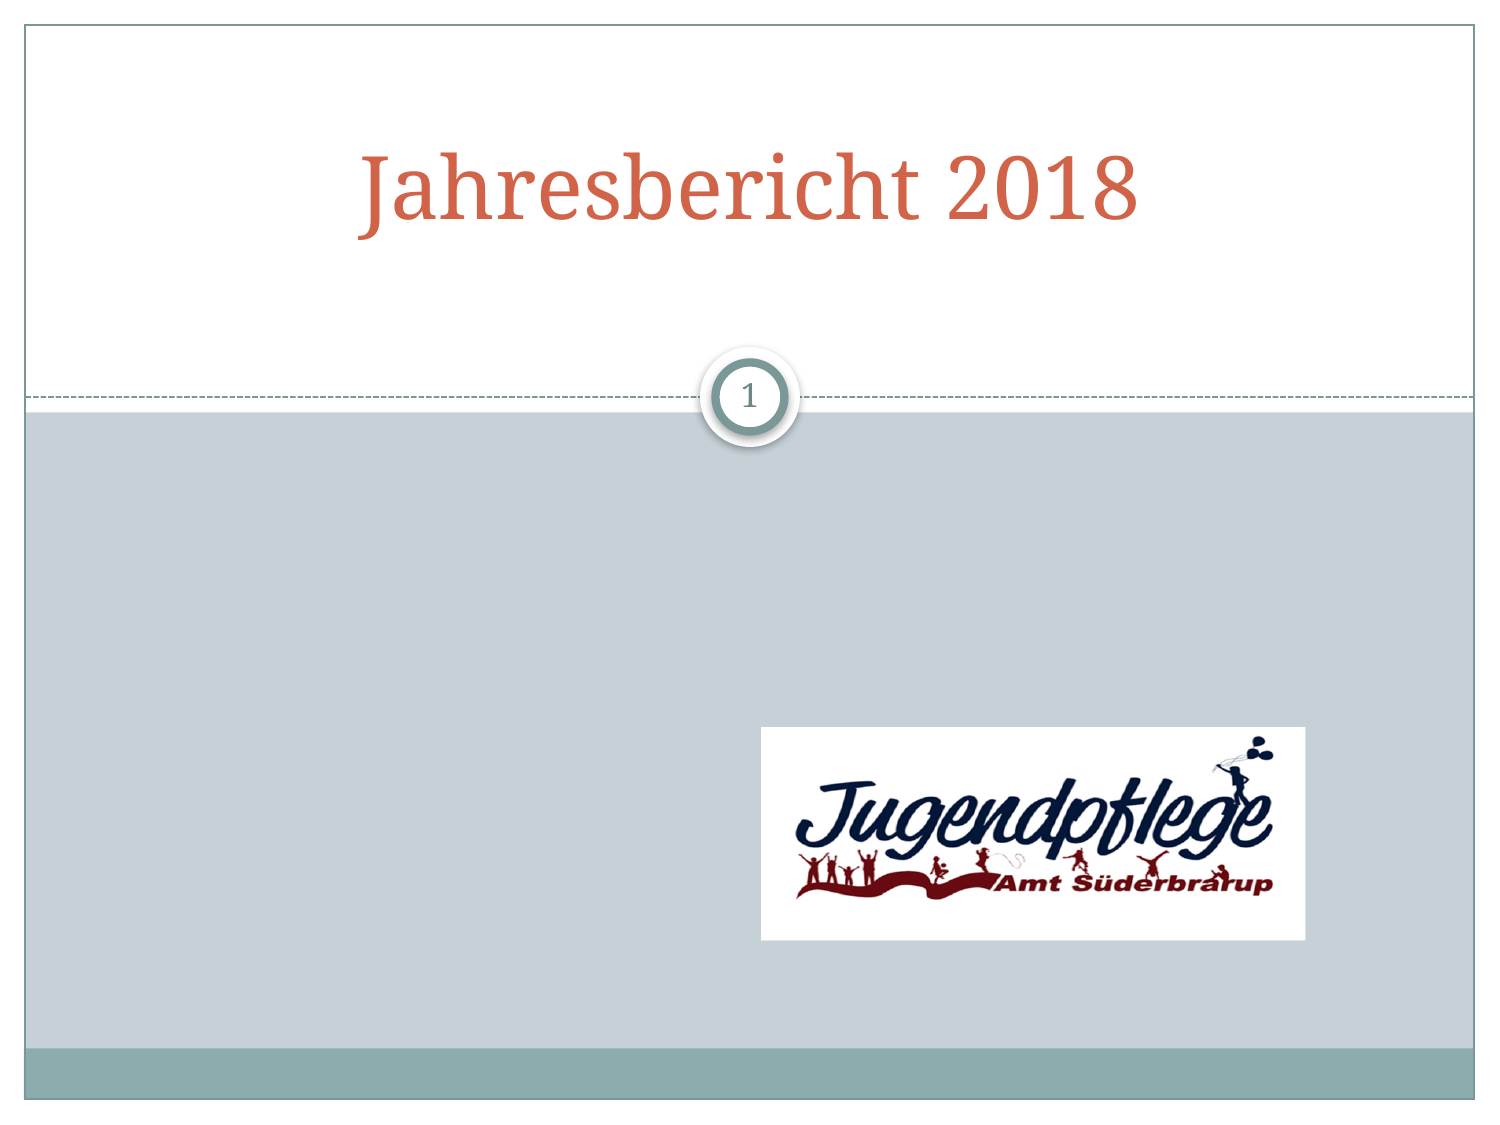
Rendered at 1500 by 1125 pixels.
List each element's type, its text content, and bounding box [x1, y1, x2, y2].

slide_number 1 [712, 360, 788, 434]
picture [761, 727, 1306, 941]
title Jahresbericht 2018 [112, 62, 1388, 350]
footer [50, 1051, 638, 1112]
